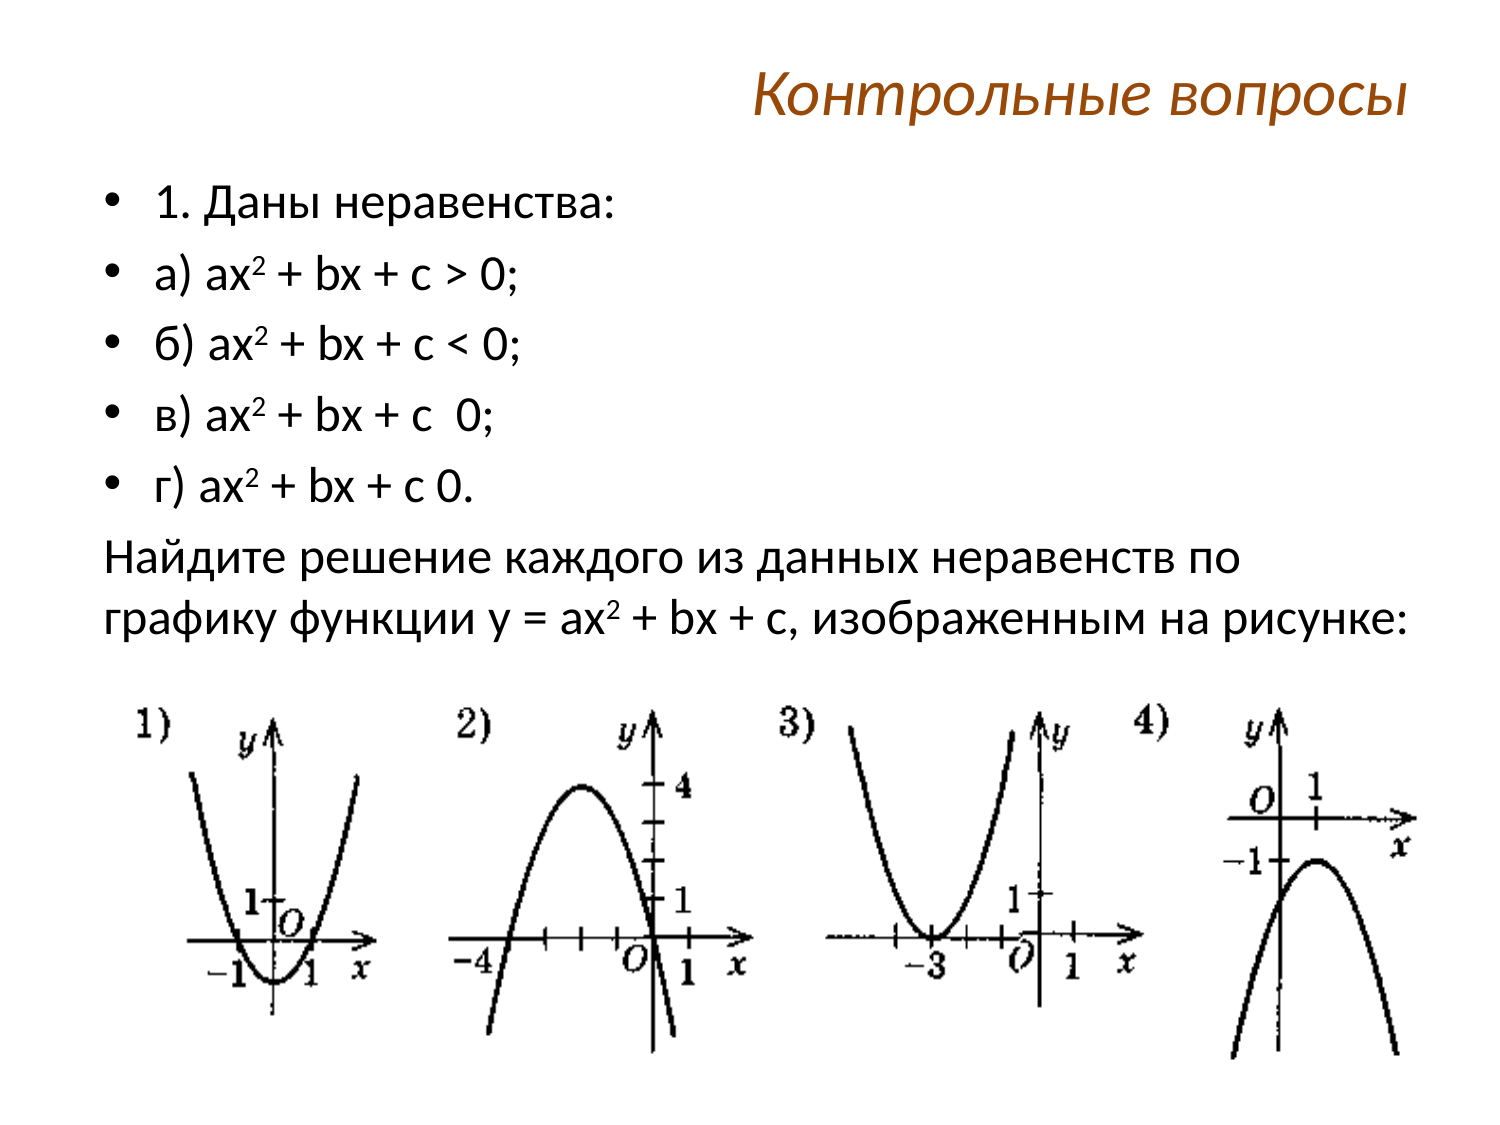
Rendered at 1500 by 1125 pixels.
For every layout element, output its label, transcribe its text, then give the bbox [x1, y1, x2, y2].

title Контрольные вопросы [75, 0, 1425, 183]
picture [123, 692, 1436, 1062]
